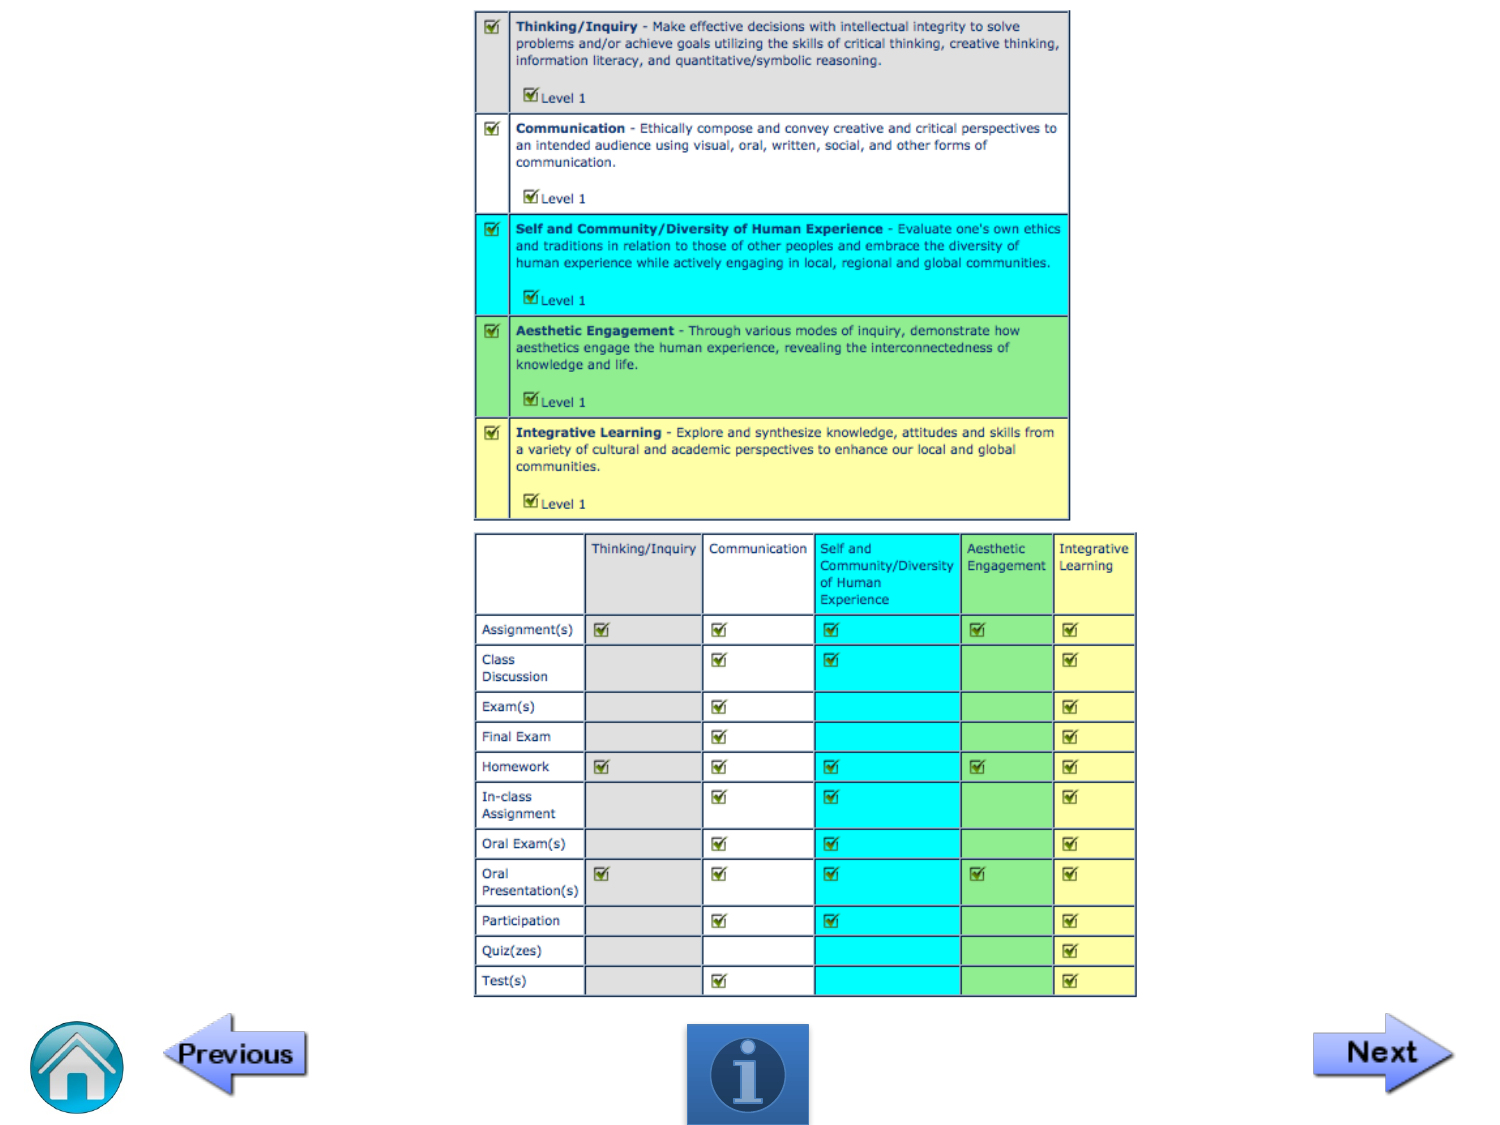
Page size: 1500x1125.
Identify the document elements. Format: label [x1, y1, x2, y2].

picture [1312, 1012, 1460, 1100]
picture [162, 1012, 313, 1102]
text_box [687, 1024, 809, 1125]
picture [24, 1014, 129, 1118]
list [457, 0, 1151, 1006]
